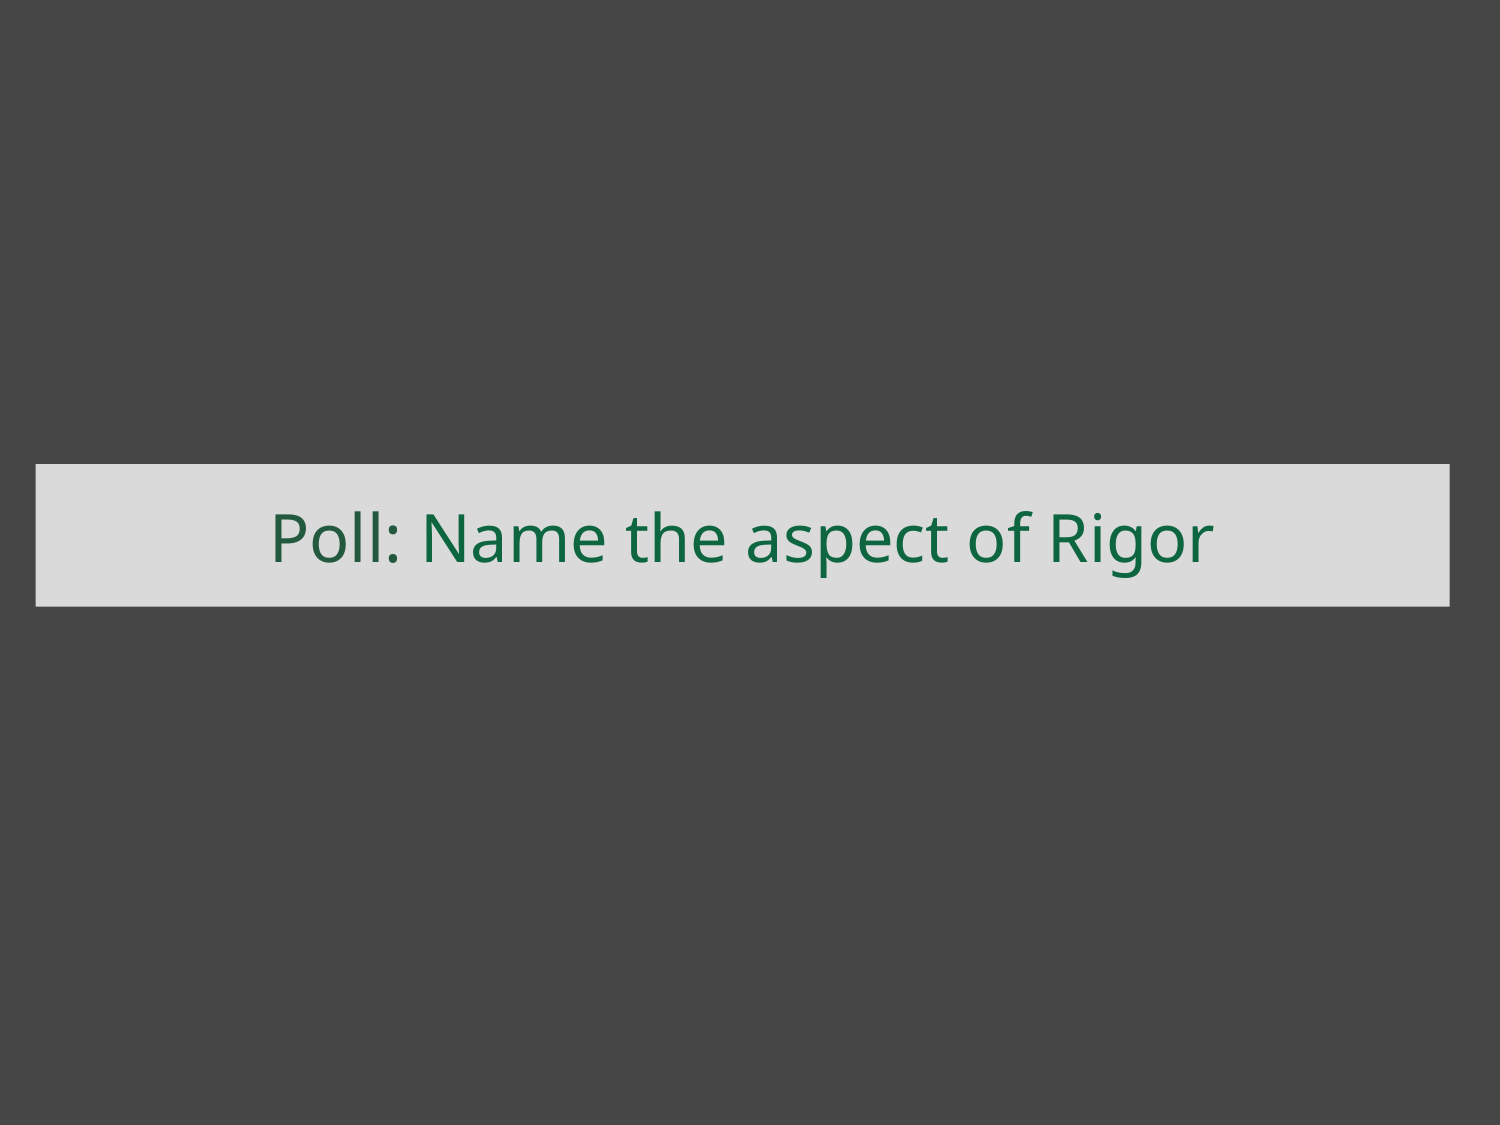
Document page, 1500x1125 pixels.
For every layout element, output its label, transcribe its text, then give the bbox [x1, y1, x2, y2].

title Poll: Name the aspect of Rigor [35, 464, 1450, 607]
